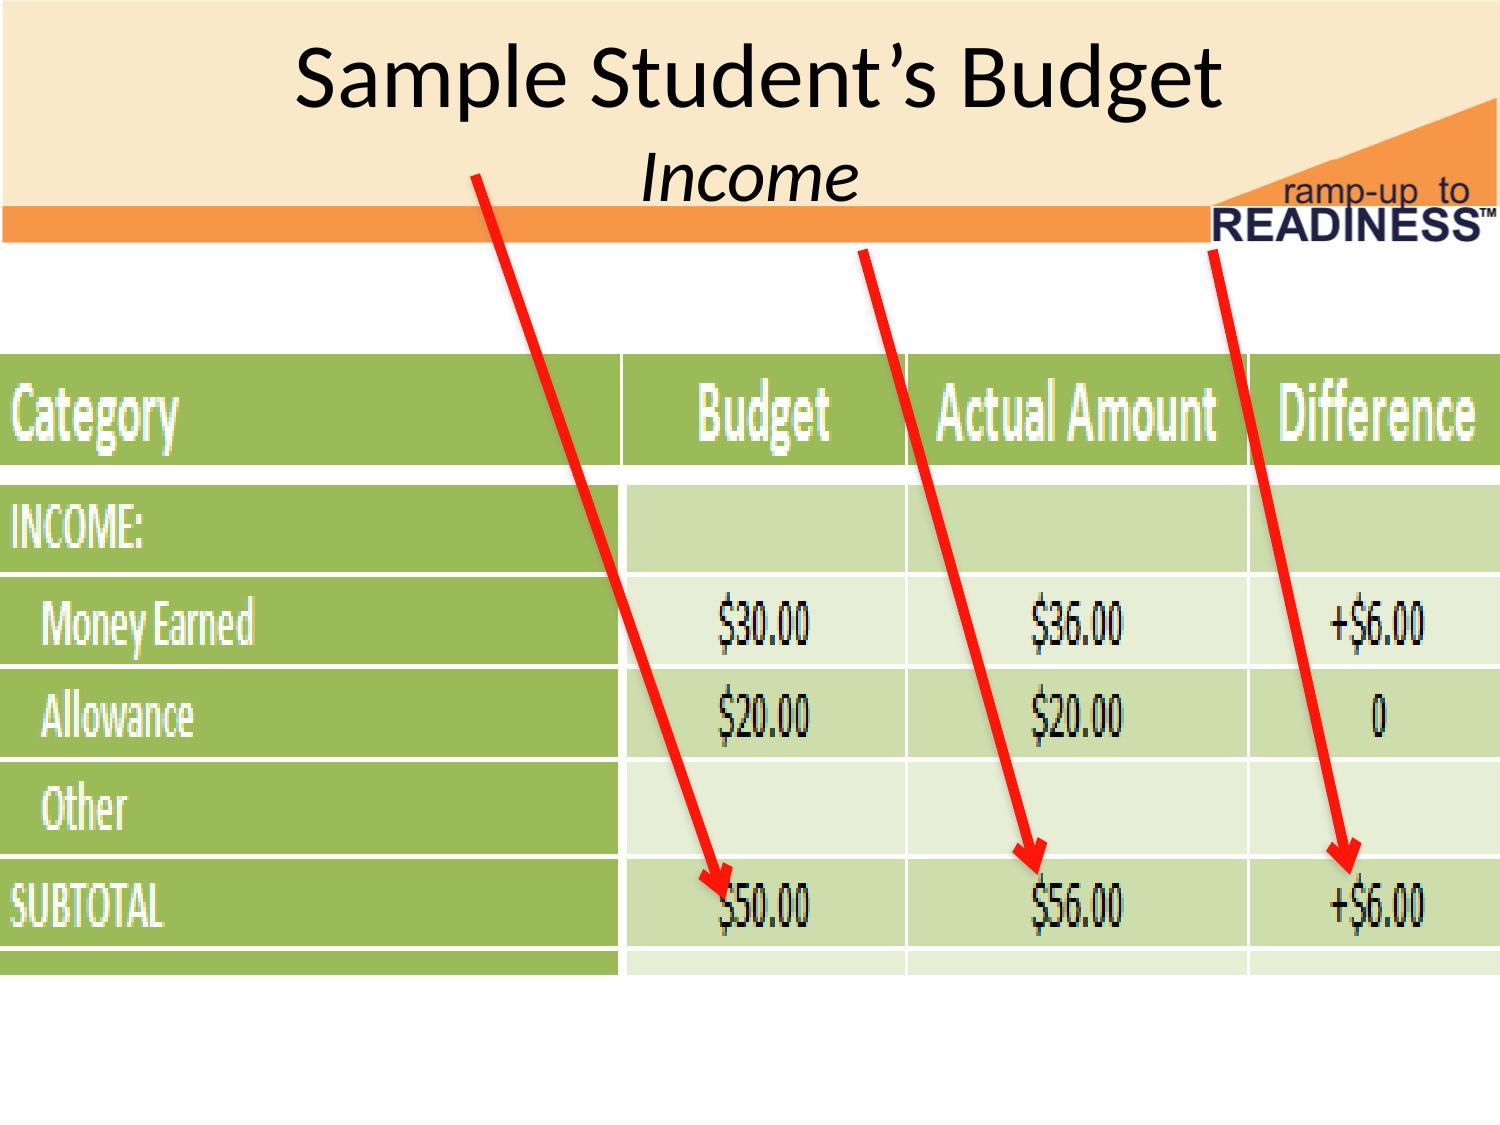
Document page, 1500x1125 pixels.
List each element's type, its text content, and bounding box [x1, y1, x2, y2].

title Sample Student’s Budget Income [75, 0, 1425, 233]
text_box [474, 174, 726, 901]
picture [0, 0, 1500, 1125]
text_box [1212, 249, 1351, 876]
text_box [862, 249, 1038, 876]
